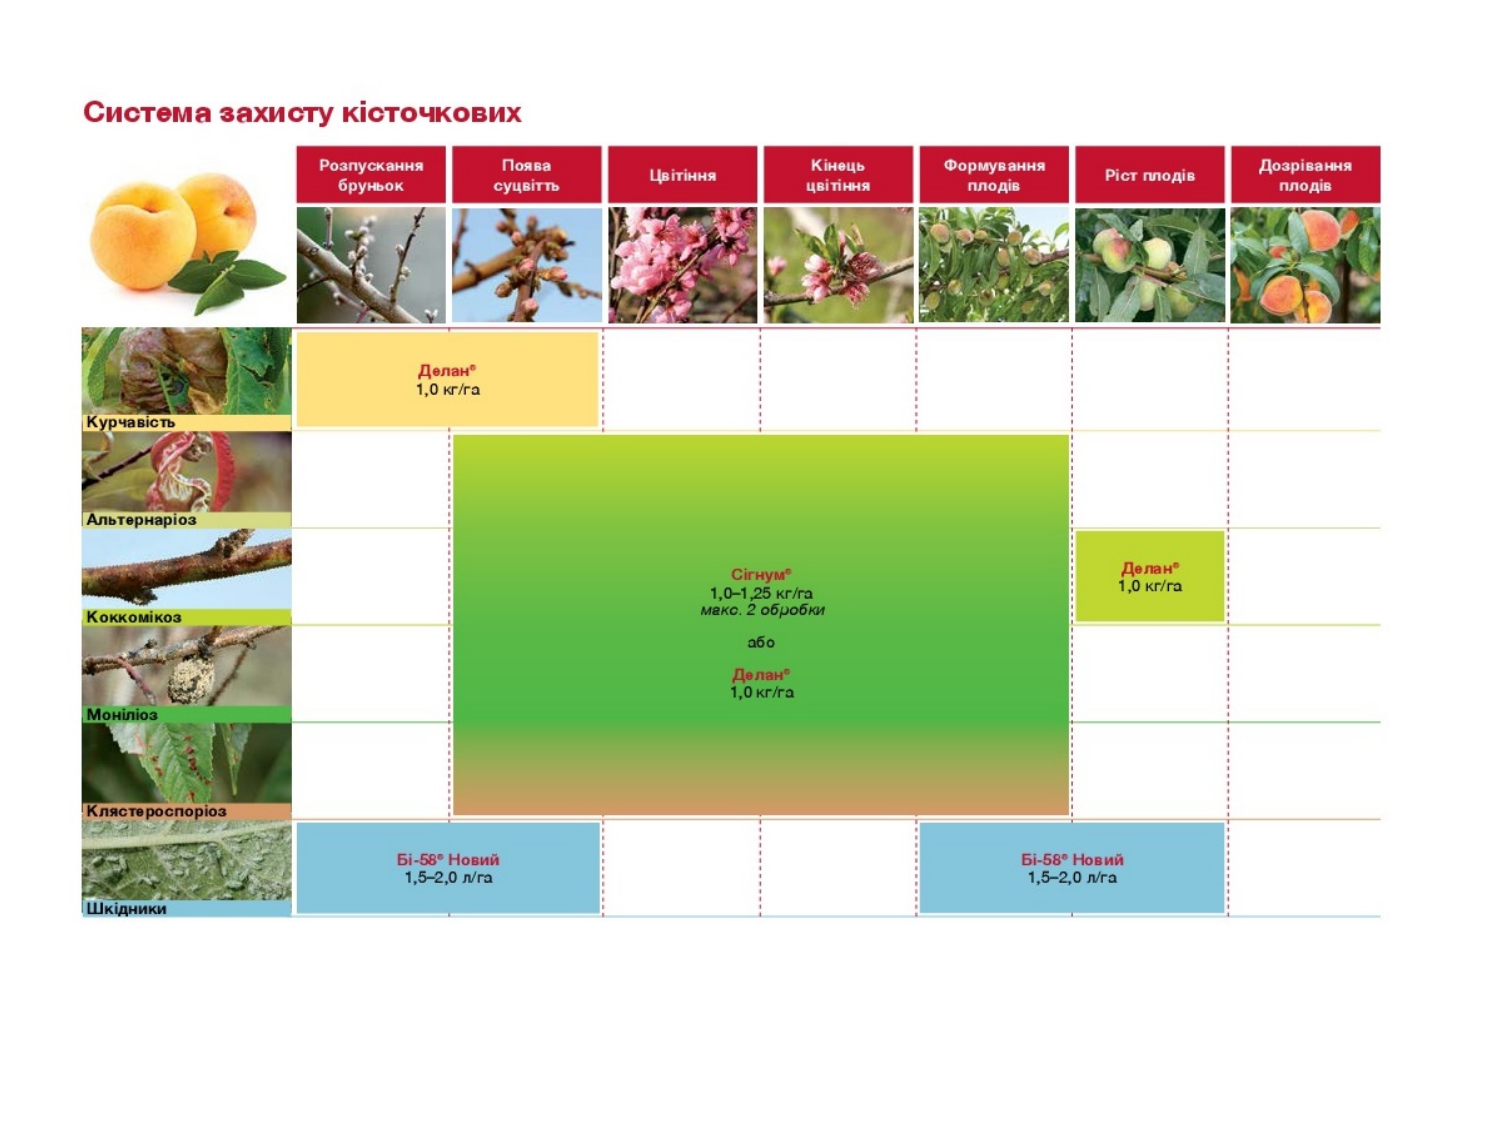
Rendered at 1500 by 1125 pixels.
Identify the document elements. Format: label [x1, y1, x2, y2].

picture [48, 2, 1452, 988]
